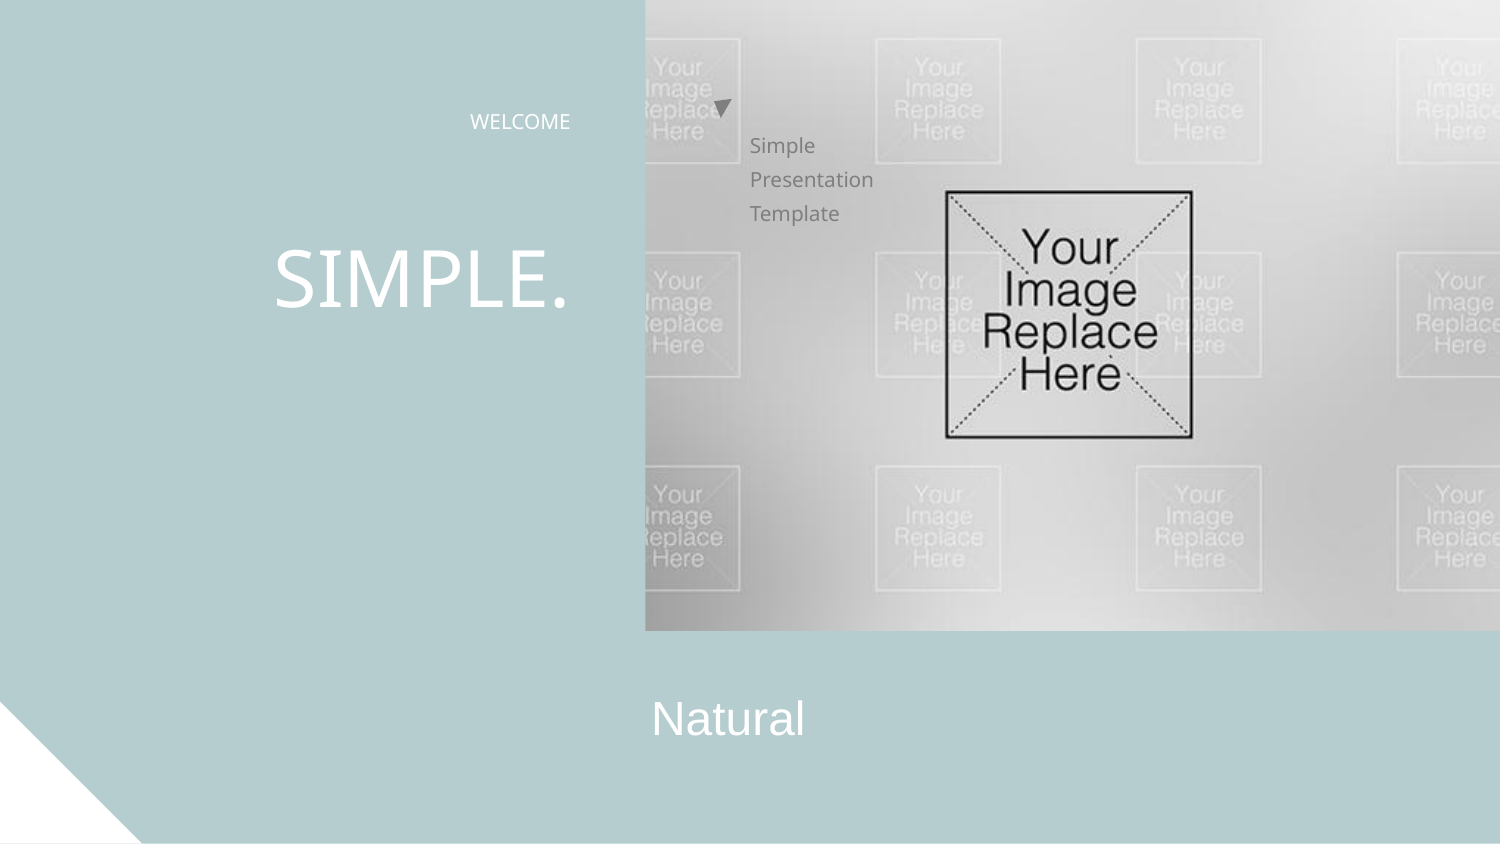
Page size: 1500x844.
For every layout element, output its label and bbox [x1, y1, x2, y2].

picture [645, 0, 1500, 631]
text_box [708, 91, 909, 212]
text_box [0, 0, 1500, 844]
